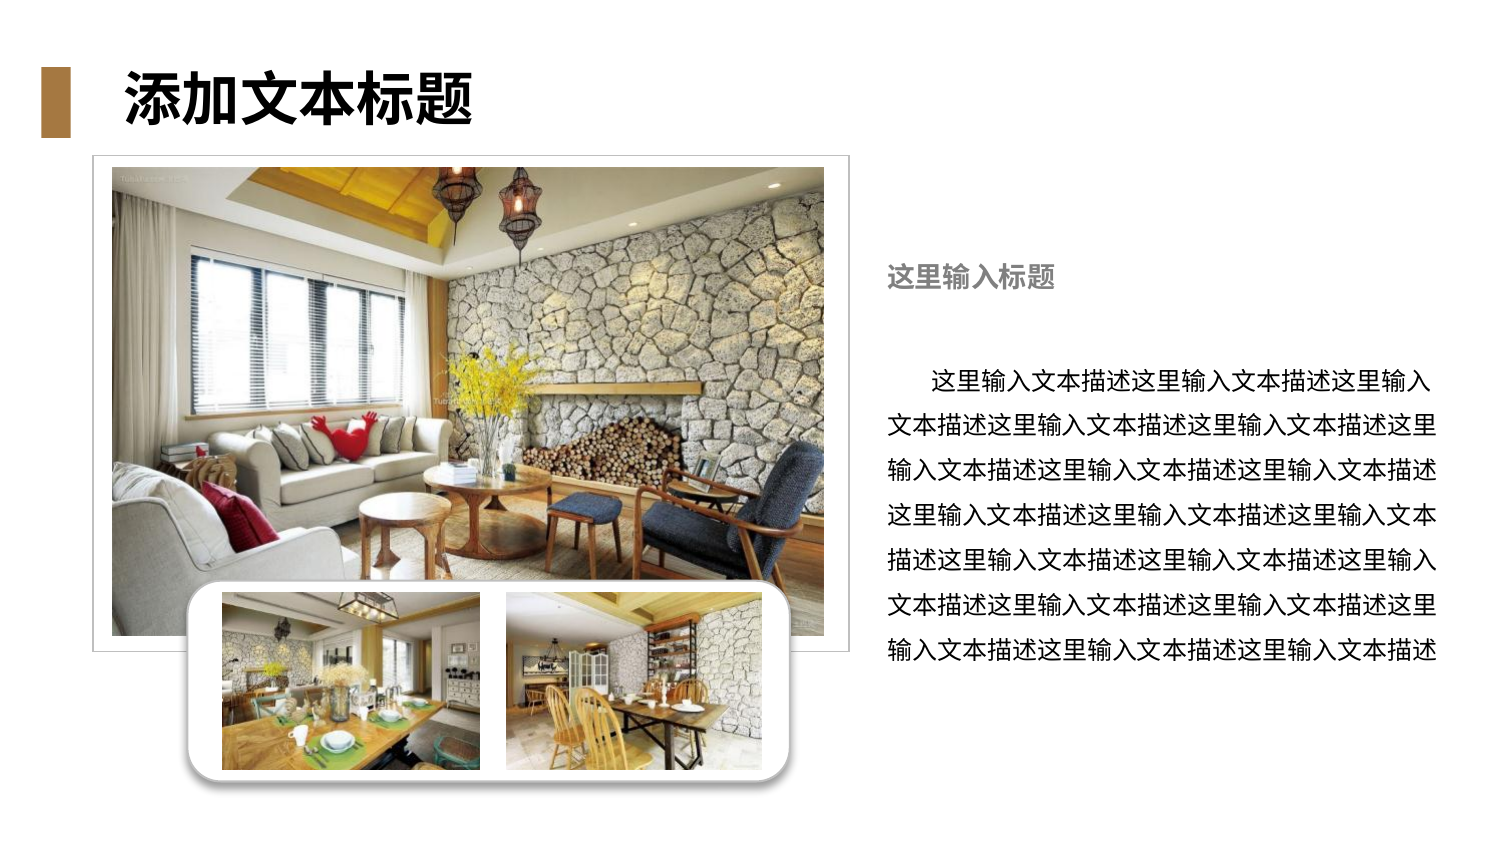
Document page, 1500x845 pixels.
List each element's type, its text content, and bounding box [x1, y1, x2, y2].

text_box [186, 636, 791, 783]
text_box 这里输入标题 [872, 235, 1467, 301]
text_box 添加文本标题 [108, 54, 633, 140]
picture [112, 167, 824, 770]
text_box [92, 155, 850, 653]
text_box 这里输入文本描述这里输入文本描述这里输入文本描述这里输入文本描述这里输入文本描述这里输入文本描述这里输入文本描述这里输入文本描述 这里输入文本描述这里输入文本描述这里输入文本描述这里输入文本描述这里输入文本描述这里输入文本描述这里输入文本描述这里输入文本描述这里输入文本描述这里输入文本描述这里输入文本描述 [872, 342, 1467, 672]
